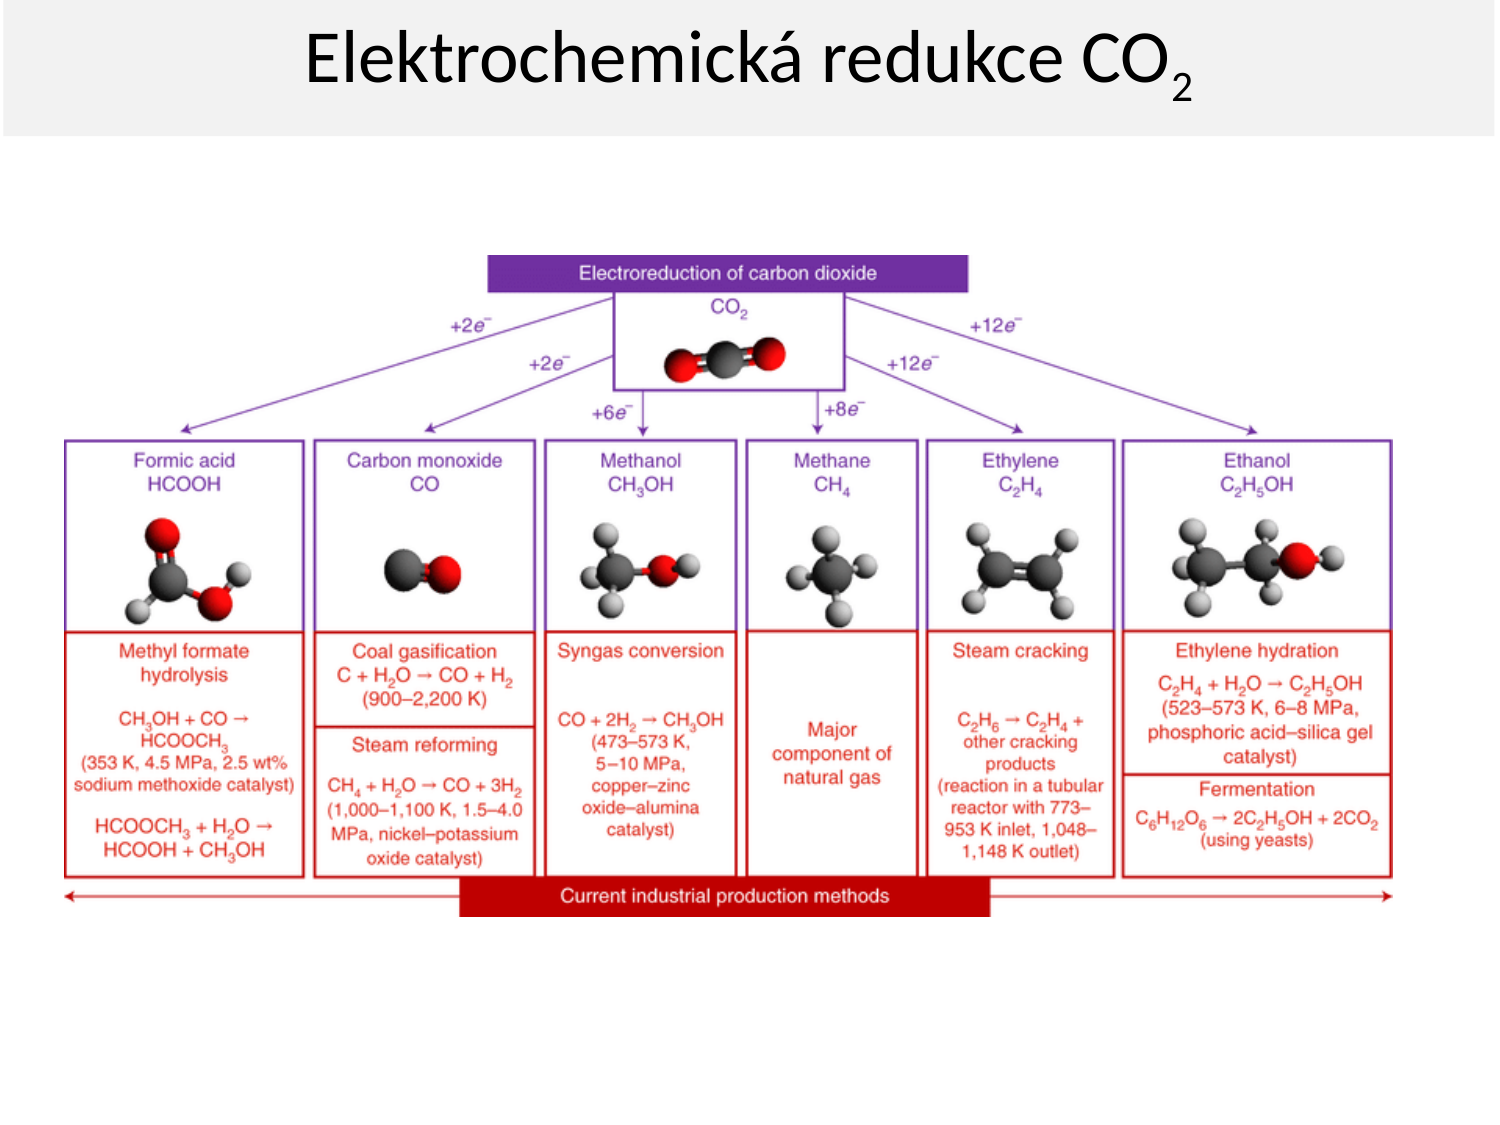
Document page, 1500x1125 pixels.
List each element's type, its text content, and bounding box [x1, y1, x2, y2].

text_box Elektrochemická redukce CO2 [3, 0, 1495, 137]
picture [64, 255, 1394, 917]
